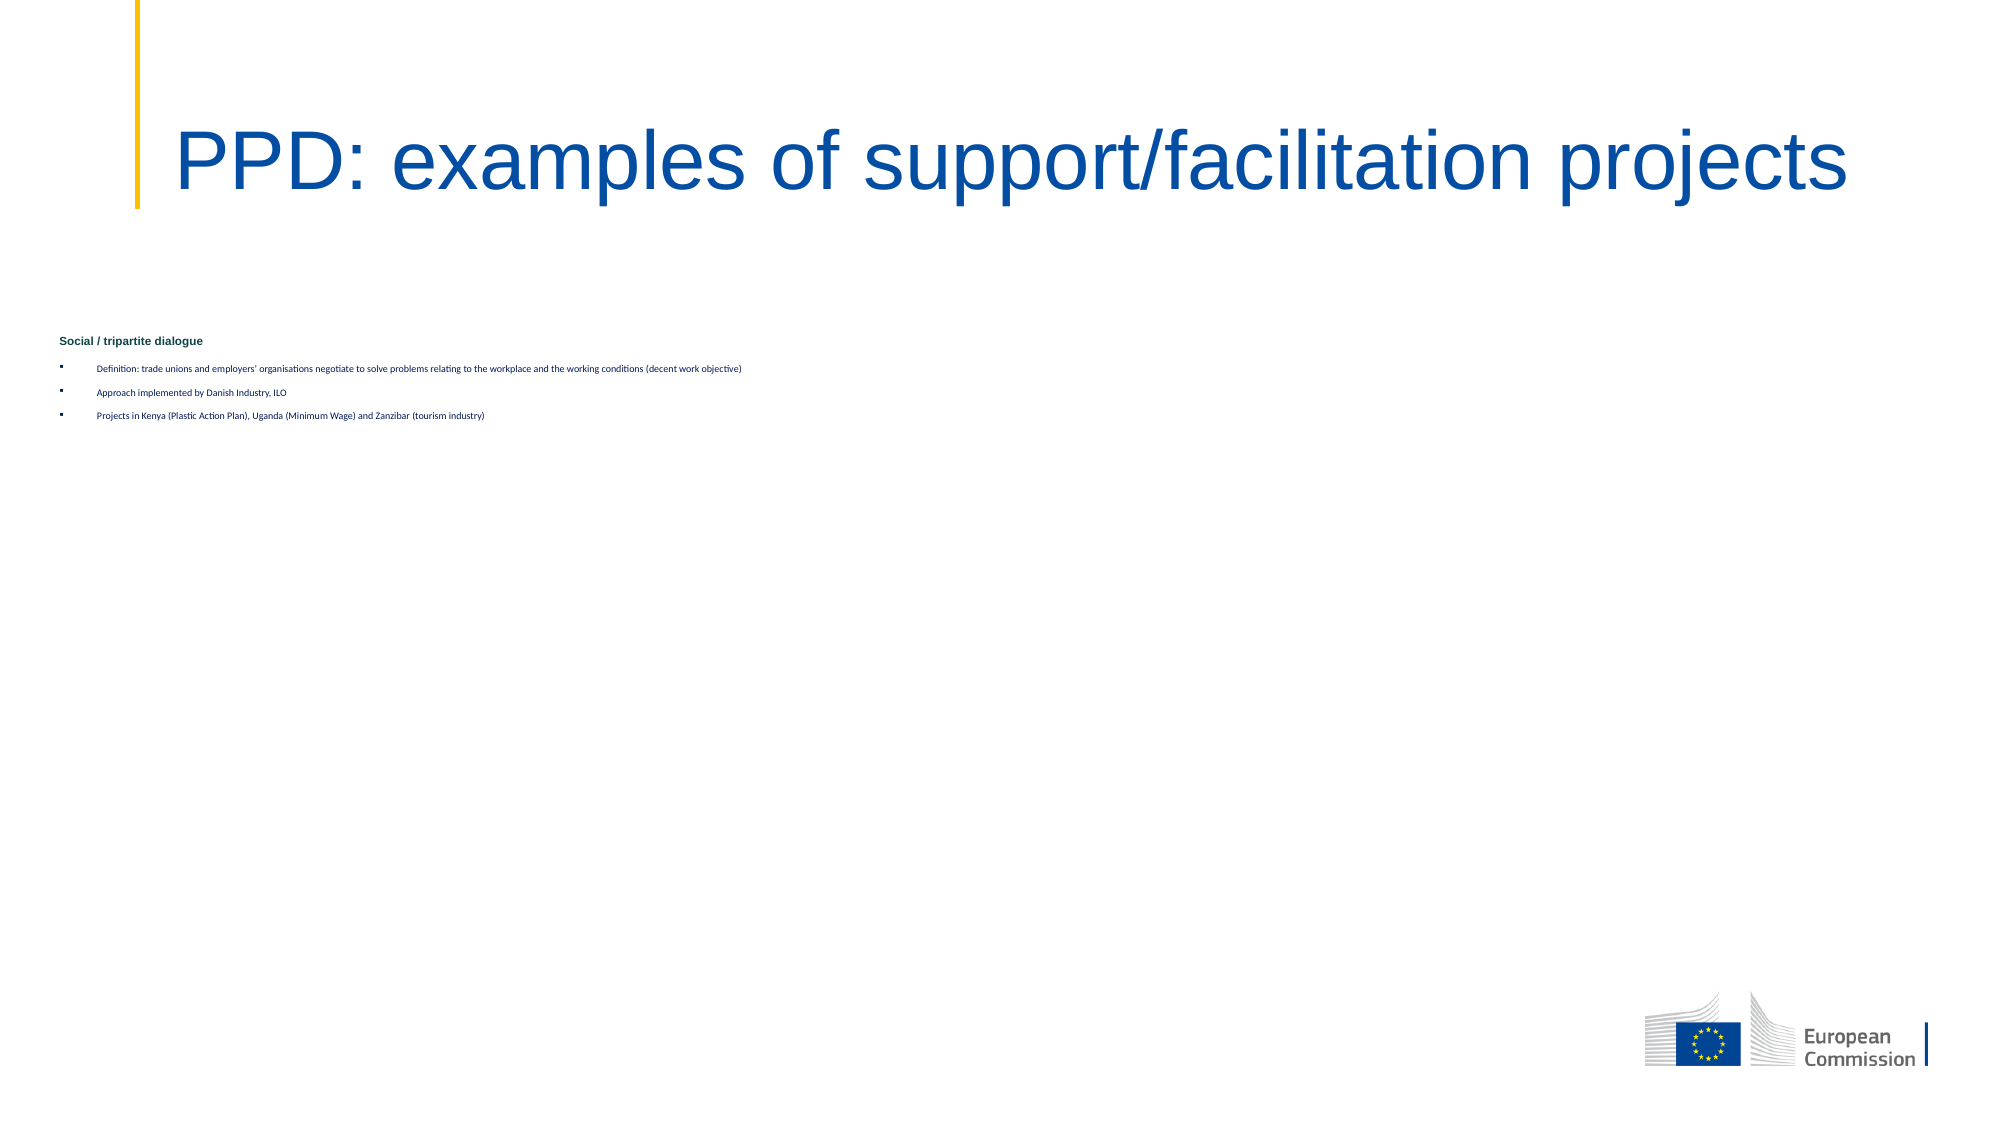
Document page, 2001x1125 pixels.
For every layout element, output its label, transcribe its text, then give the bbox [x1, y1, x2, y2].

title PPD: examples of support/facilitation projects [159, 79, 1885, 208]
text_box Social / tripartite dialogue Definition: trade unions and employers’ organisations negotiate to solve problems relating to the workplace and the working conditions (decent work objective) Approach implemented by Danish Industry, ILO Projects in Kenya (Plastic Action Plan), Uganda (Minimum Wage) and Zanzibar (tourism industry) [44, 326, 1956, 438]
picture [1645, 991, 1928, 1066]
